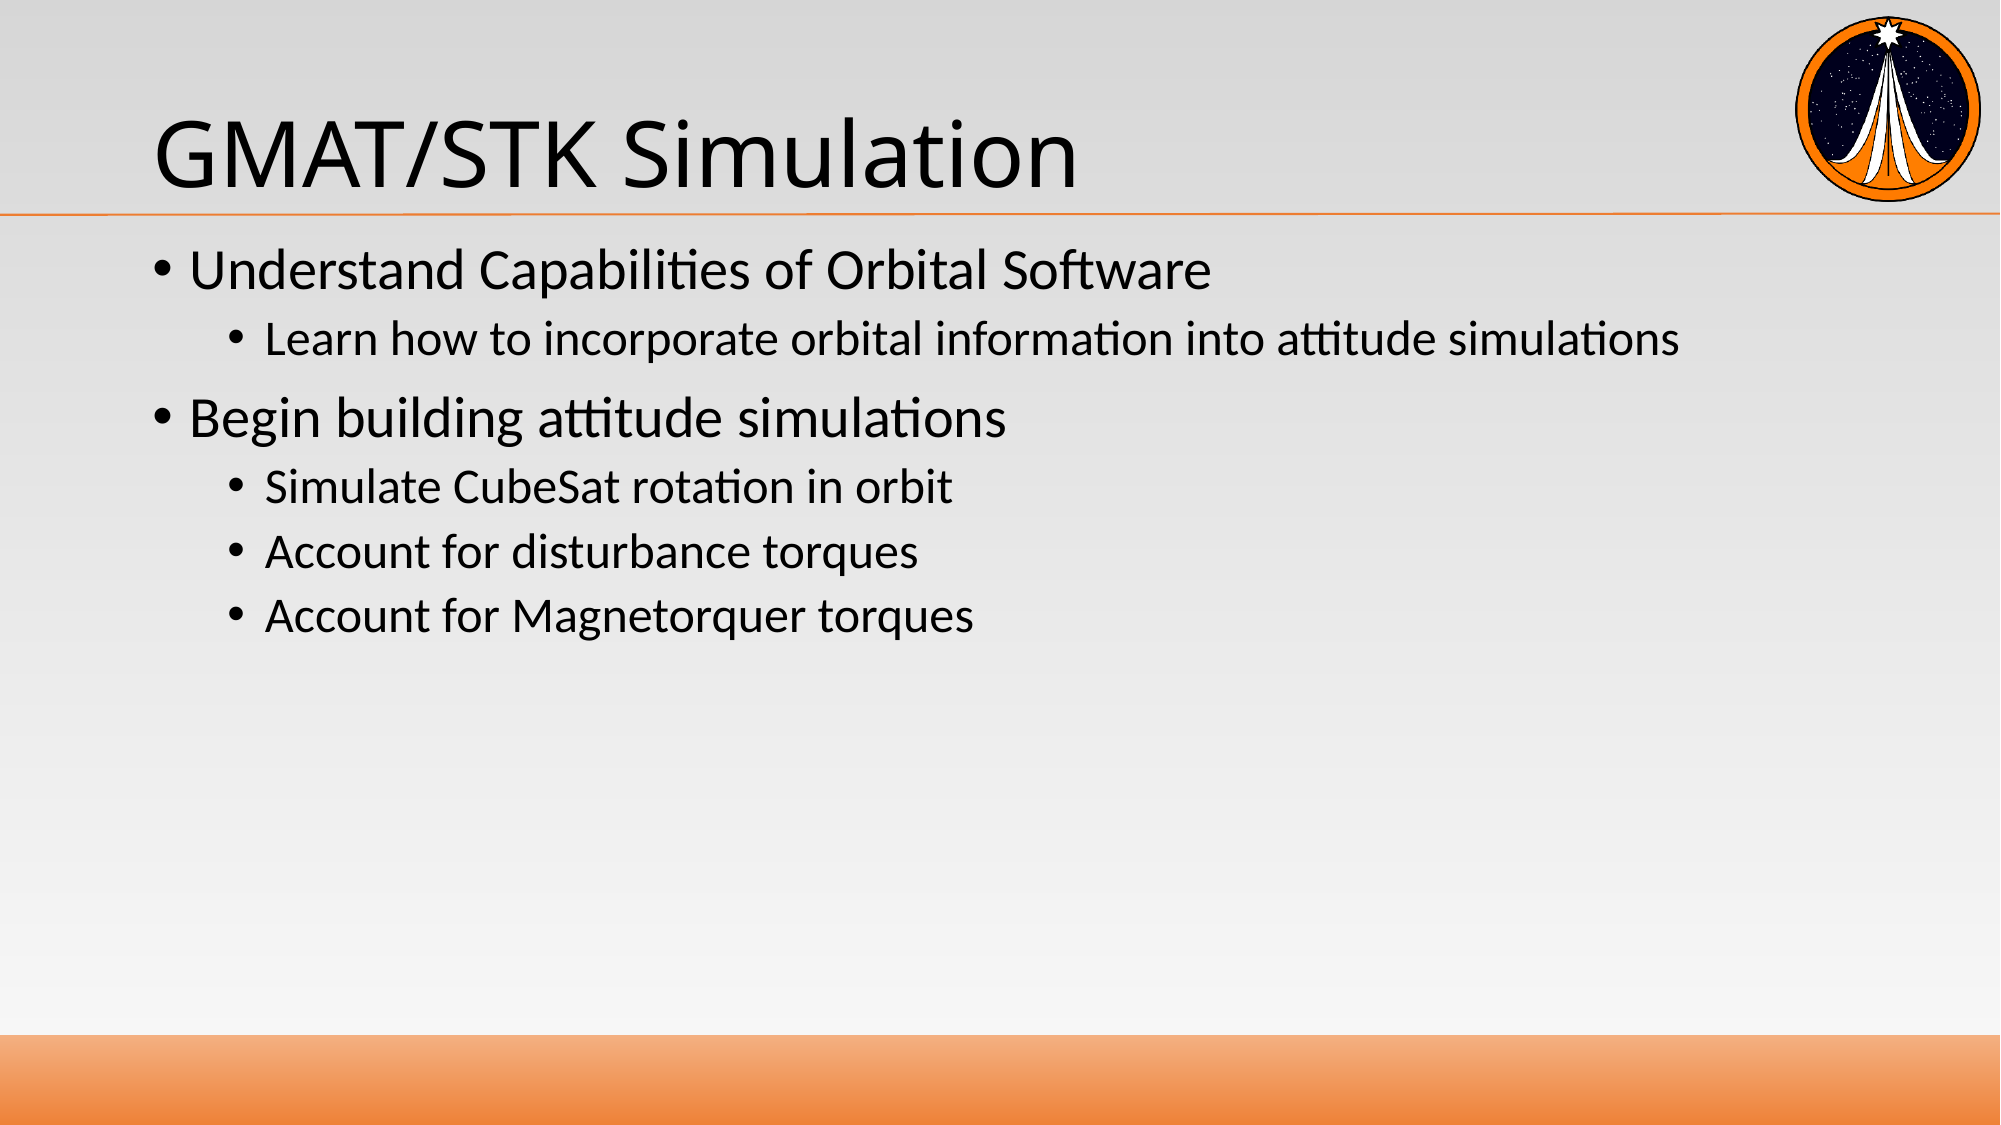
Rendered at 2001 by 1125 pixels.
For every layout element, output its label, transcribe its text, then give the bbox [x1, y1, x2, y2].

list Understand Capabilities of Orbital Software Learn how to incorporate orbital information into attitude simulations Begin building attitude simulations Simulate CubeSat rotation in orbit Account for disturbance torques Account for Magnetorquer torques [137, 231, 1863, 1027]
title GMAT/STK Simulation [137, 49, 1863, 231]
picture [1795, 16, 1981, 202]
